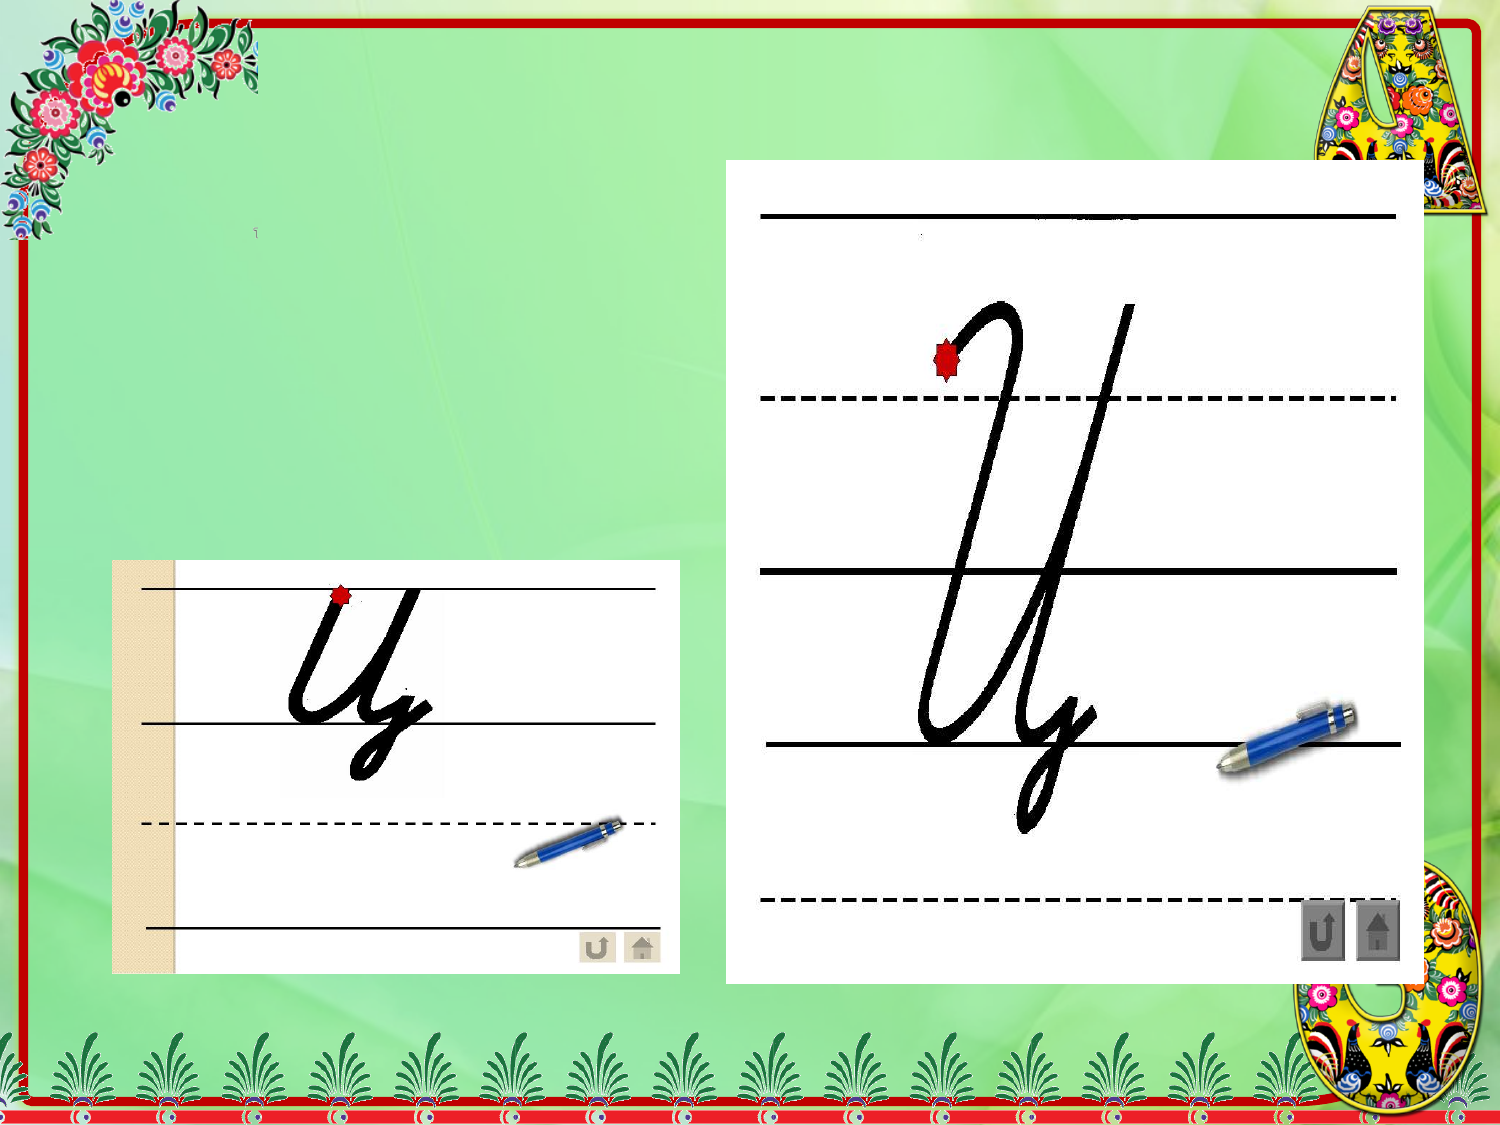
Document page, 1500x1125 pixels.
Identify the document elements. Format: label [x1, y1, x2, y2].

list [111, 559, 680, 974]
picture [0, 0, 1500, 1125]
